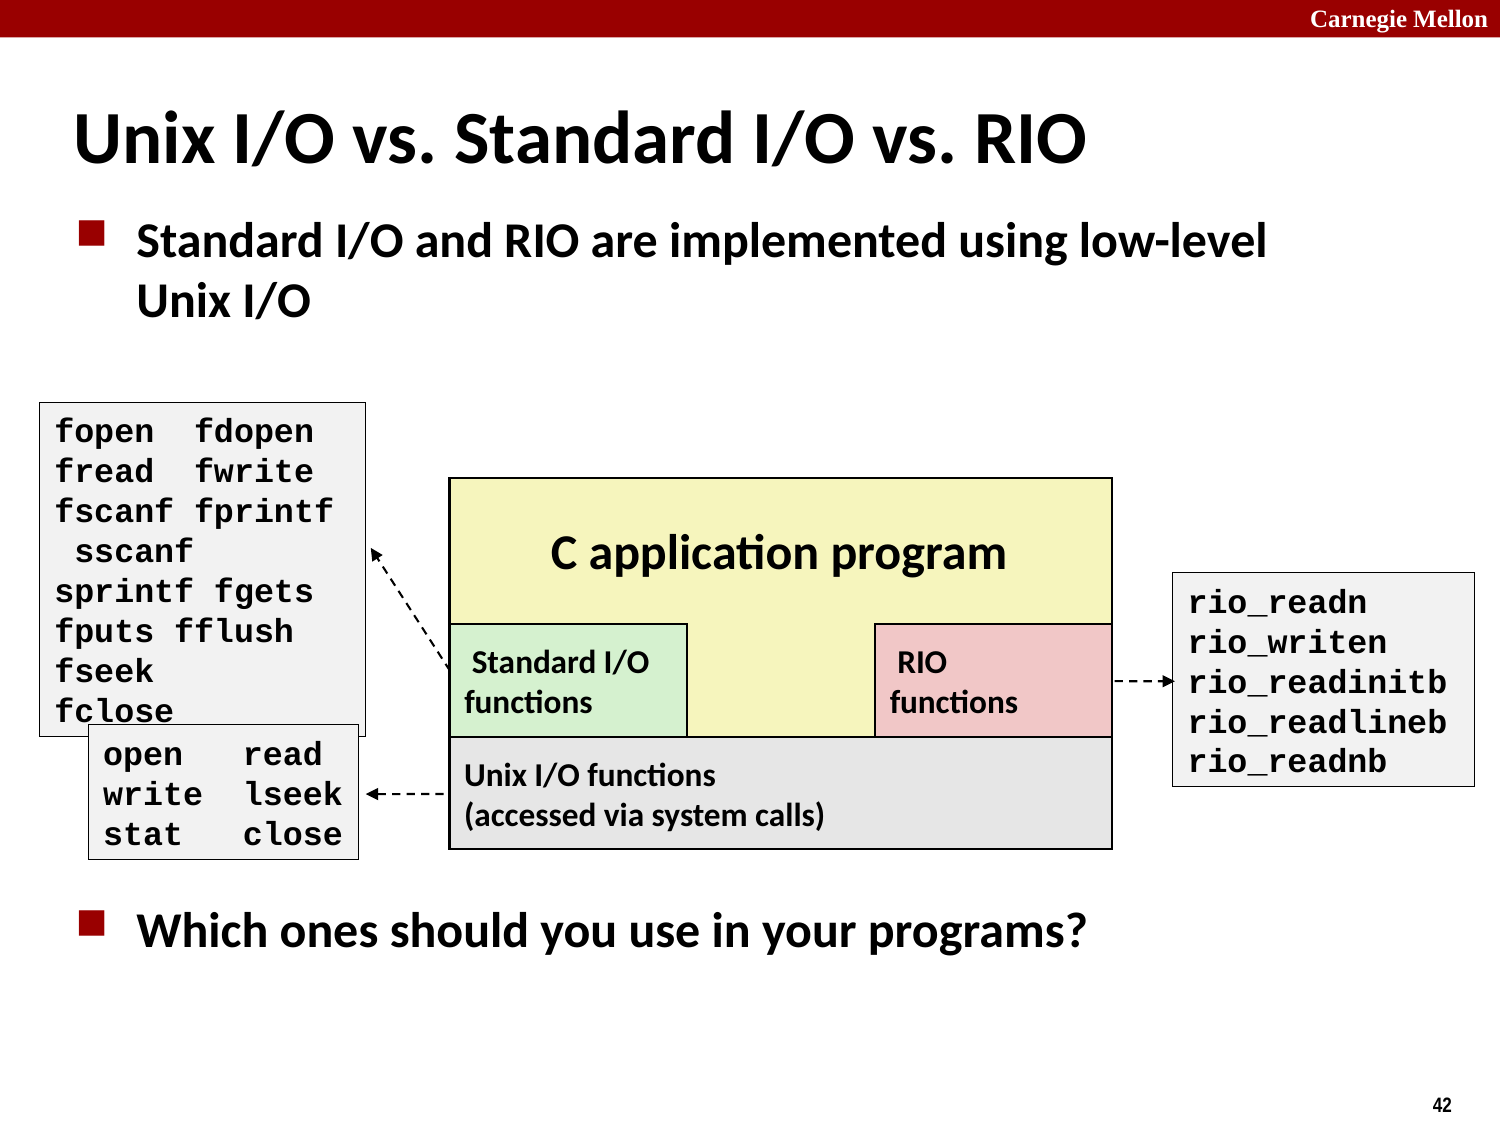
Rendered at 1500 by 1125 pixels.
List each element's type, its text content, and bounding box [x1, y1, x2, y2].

text_box [1159, 675, 1175, 688]
text_box [449, 477, 1113, 736]
title Unix I/O vs. Standard I/O vs. RIO [58, 71, 1305, 197]
text_box C application program [536, 512, 1023, 588]
text_box RIO functions [874, 624, 1113, 737]
text_box [365, 787, 379, 801]
text_box Standard I/O functions [449, 624, 688, 737]
text_box open read write lseek stat close [88, 724, 359, 860]
text_box Unix I/O functions (accessed via system calls) [449, 736, 1113, 850]
list Standard I/O and RIO are implemented using low-level Unix I/O Which ones should you use in your programs? [64, 199, 1429, 1063]
text_box rio_readn rio_writen rio_readinitb rio_readlineb rio_readnb [1172, 572, 1475, 787]
text_box [370, 547, 383, 562]
text_box fopen fdopen fread fwrite fscanf fprintf sscanf sprintf fgets fputs fflush fseek fclose [39, 402, 366, 737]
